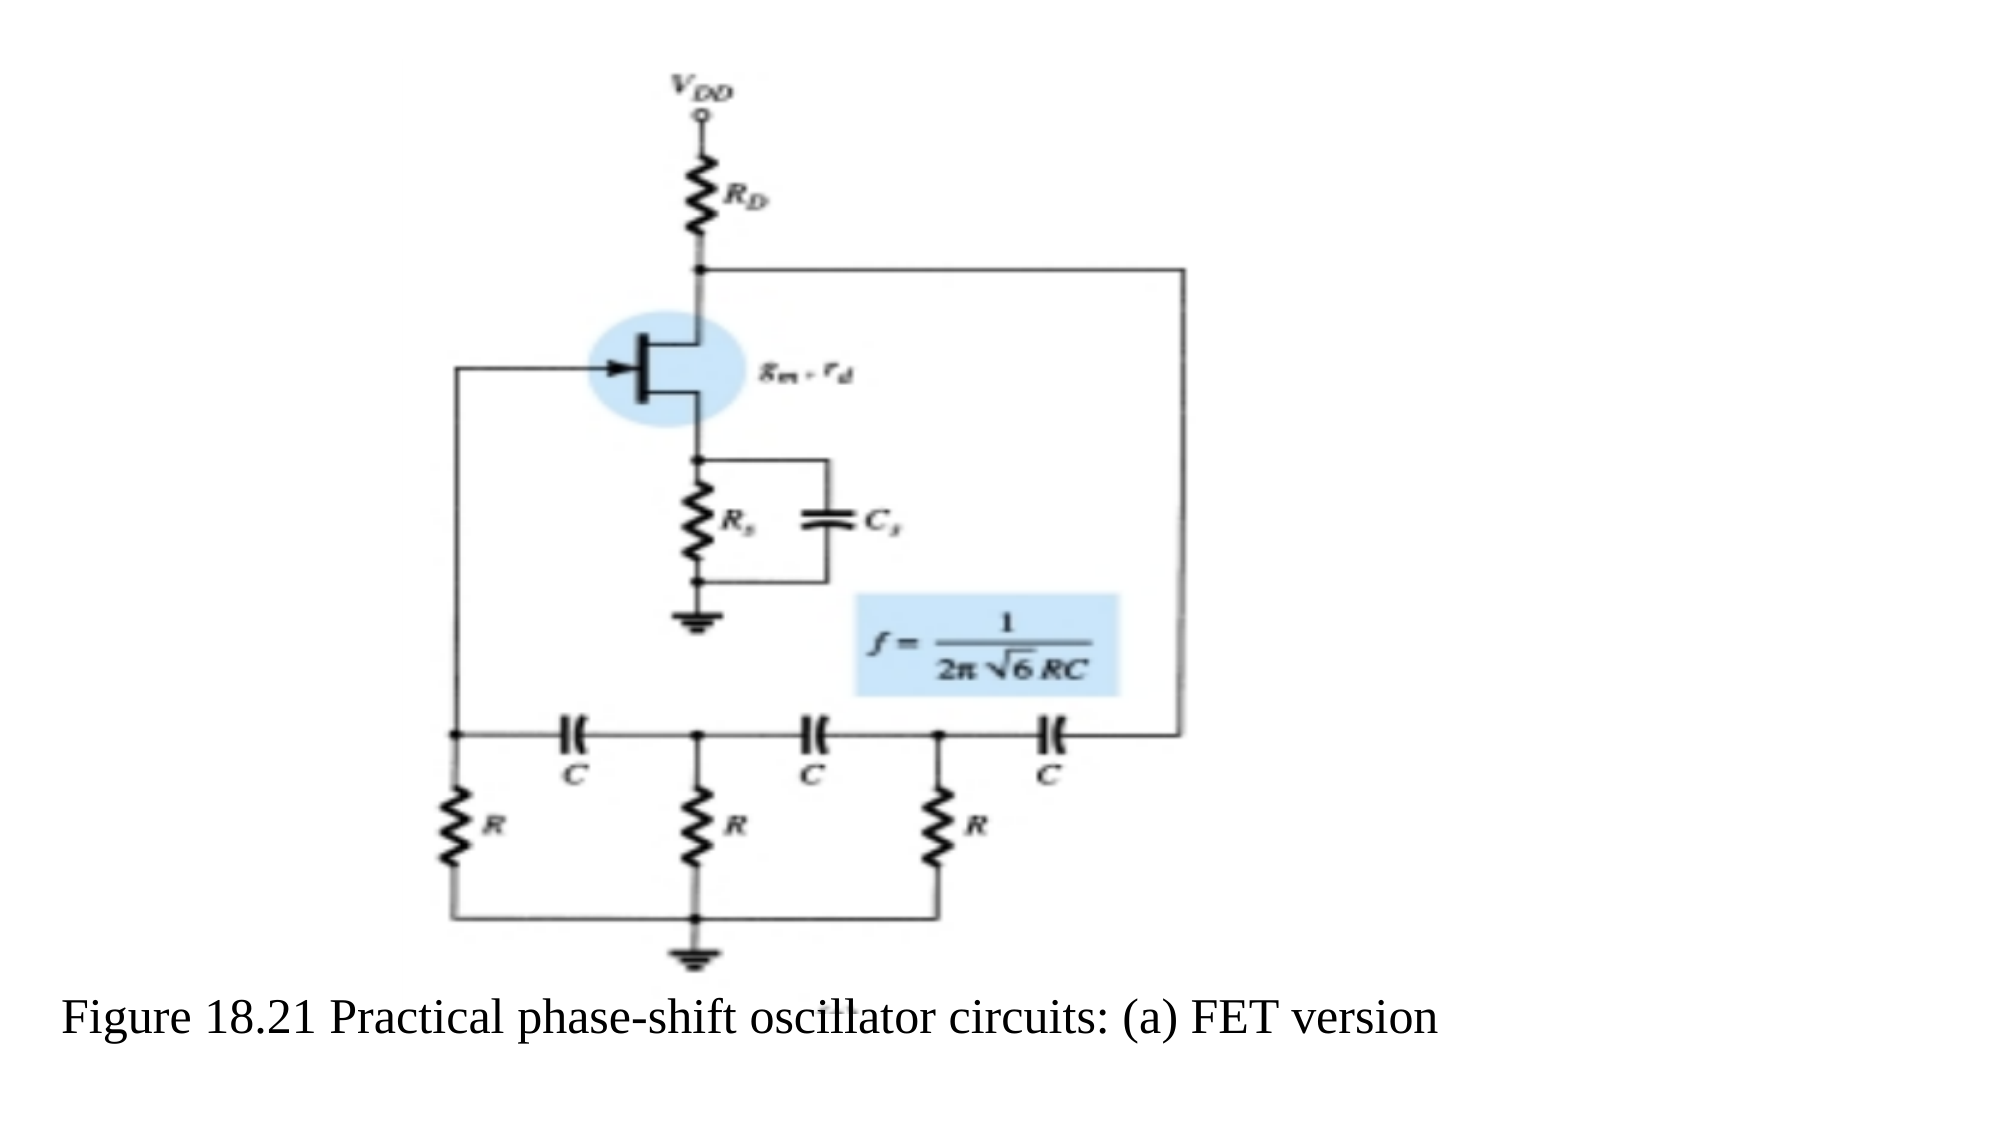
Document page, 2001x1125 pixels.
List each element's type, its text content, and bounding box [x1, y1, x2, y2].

text_box Figure 18.21 Practical phase-shift oscillator circuits: (a) FET version [46, 976, 1707, 1052]
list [401, 59, 1229, 1014]
